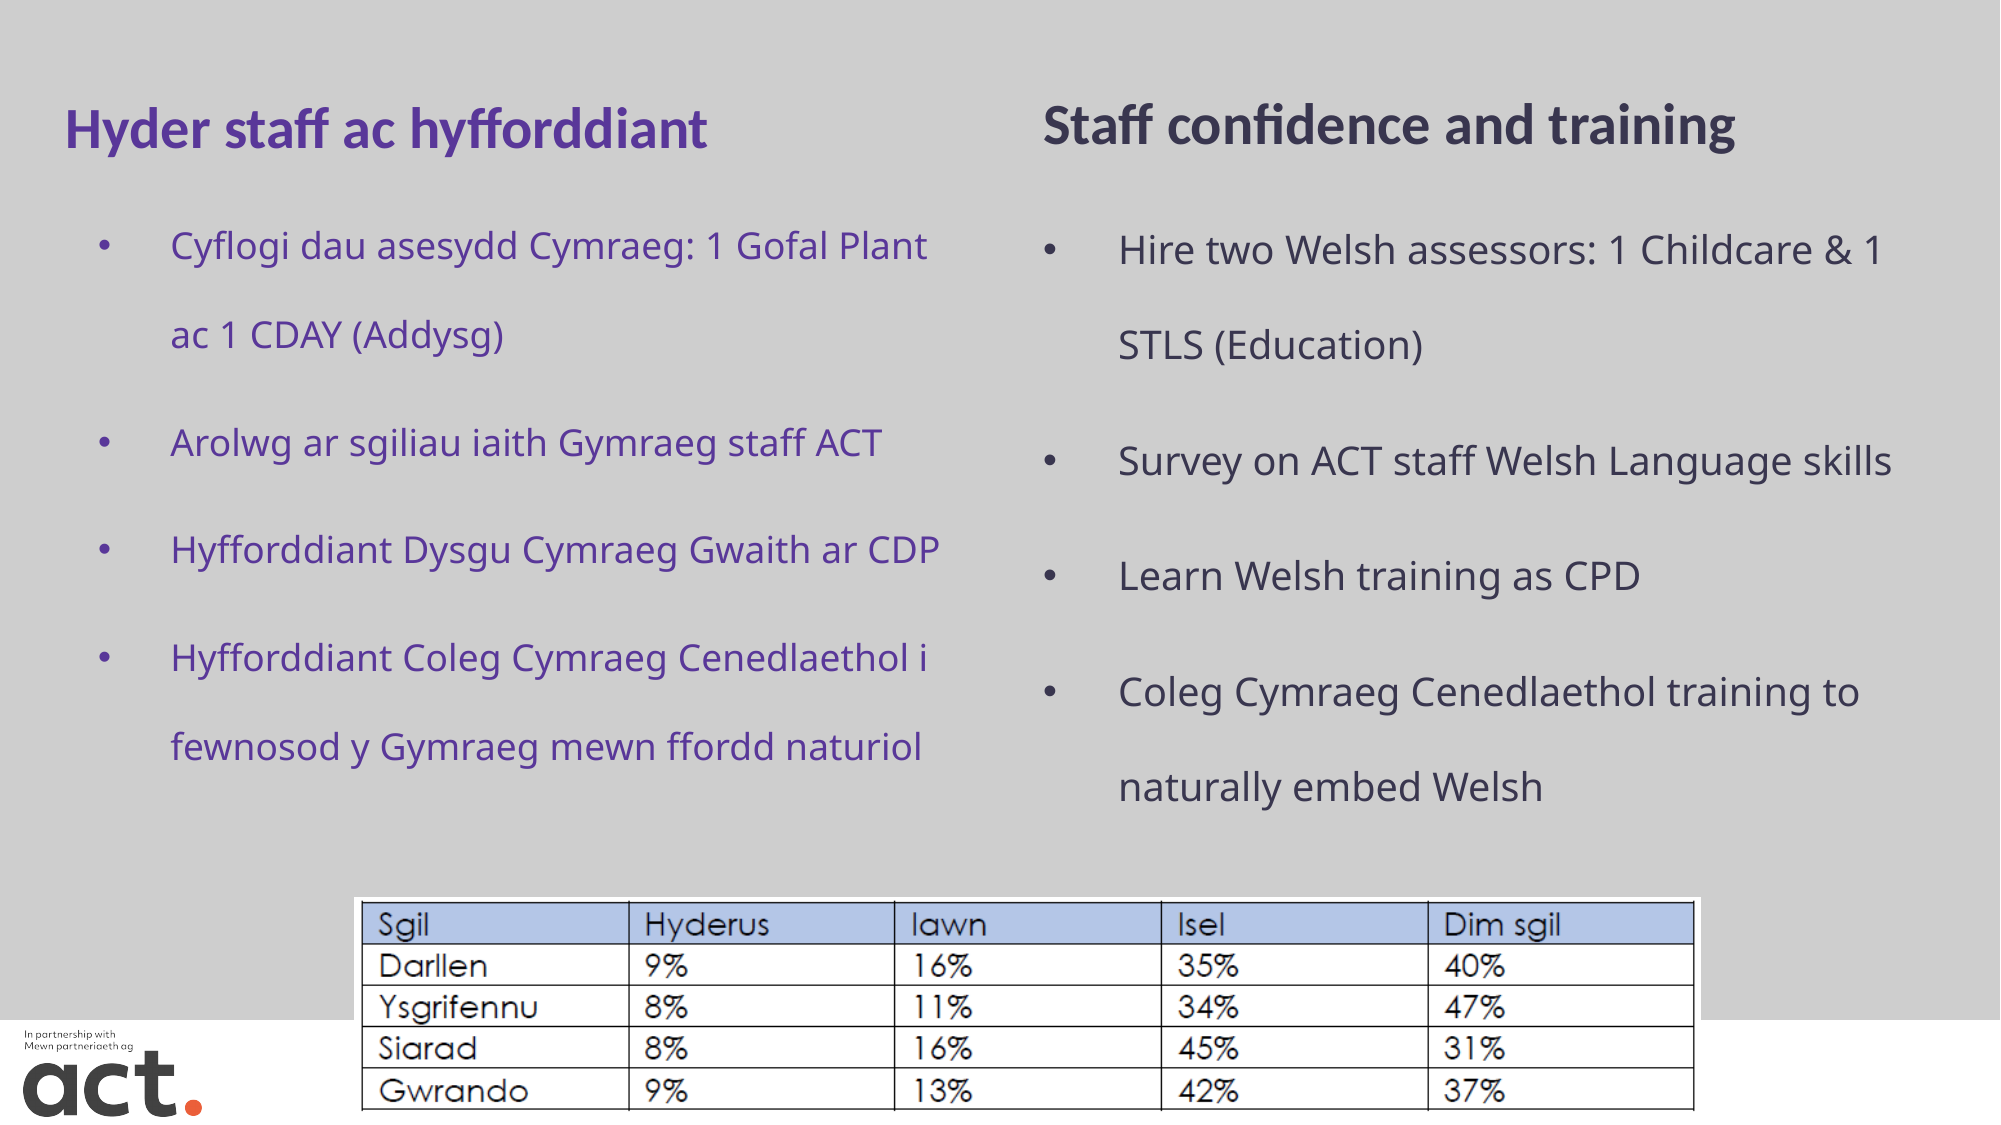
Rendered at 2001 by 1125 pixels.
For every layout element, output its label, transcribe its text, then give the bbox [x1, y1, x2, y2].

list Hyder staff ac hyfforddiant [50, 44, 946, 172]
list Hire two Welsh assessors: 1 Childcare & 1 STLS (Education) Survey on ACT staff Welsh Language skills Learn Welsh training as CPD Coleg Cymraeg Cenedlaethol training to naturally embed Welsh [1028, 170, 1971, 955]
picture [23, 1029, 202, 1117]
text_box Cyflogi dau asesydd Cymraeg: 1 Gofal Plant ac 1 CDAY (Addysg) Arolwg ar sgiliau iaith Gymraeg staff ACT Hyfforddiant Dysgu Cymraeg Gwaith ar CDP Hyfforddiant Coleg Cymraeg Cenedlaethol i fewnosod y Gymraeg mewn ffordd naturiol [83, 170, 957, 955]
title Staff confidence and training [1028, 40, 1896, 168]
picture [354, 897, 1701, 1115]
